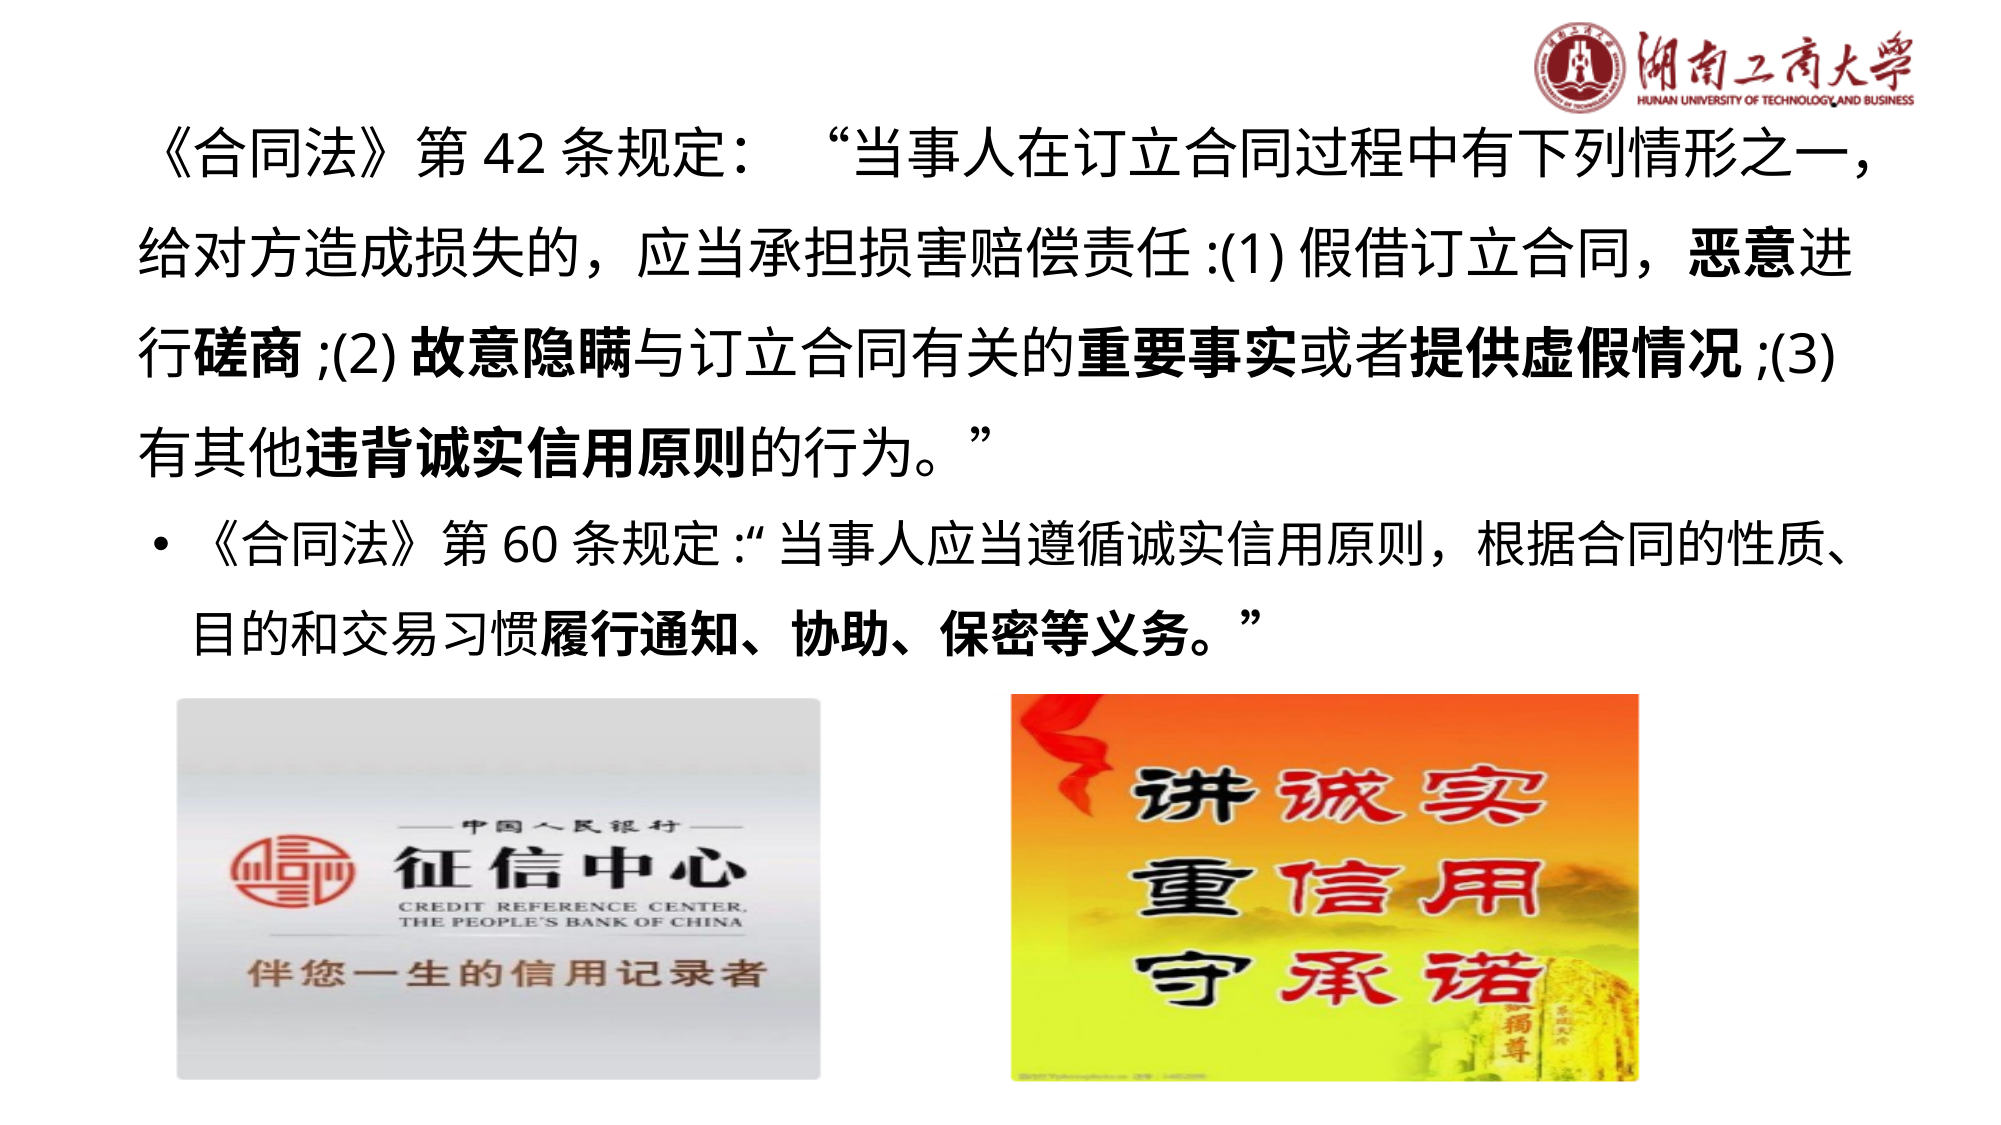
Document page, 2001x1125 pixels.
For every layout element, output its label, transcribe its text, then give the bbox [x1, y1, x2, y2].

title 《合同法》第42条规定： “当事人在订立合同过程中有下列情形之一，给对方造成损失的，应当承担损害赔偿责任:(1)假借订立合同，恶意进行磋商;(2)故意隐瞒与订立合同有关的重要事实或者提供虚假情况;(3)有其他违背诚实信用原则的行为。” [122, 75, 1910, 493]
picture [1533, 21, 1922, 117]
picture [169, 697, 834, 1083]
list 《合同法》第60条规定:“当事人应当遵循诚实信用原则，根据合同的性质、目的和交易习惯履行通知、协助、保密等义务。” [137, 475, 1863, 1093]
picture [991, 694, 1647, 1083]
